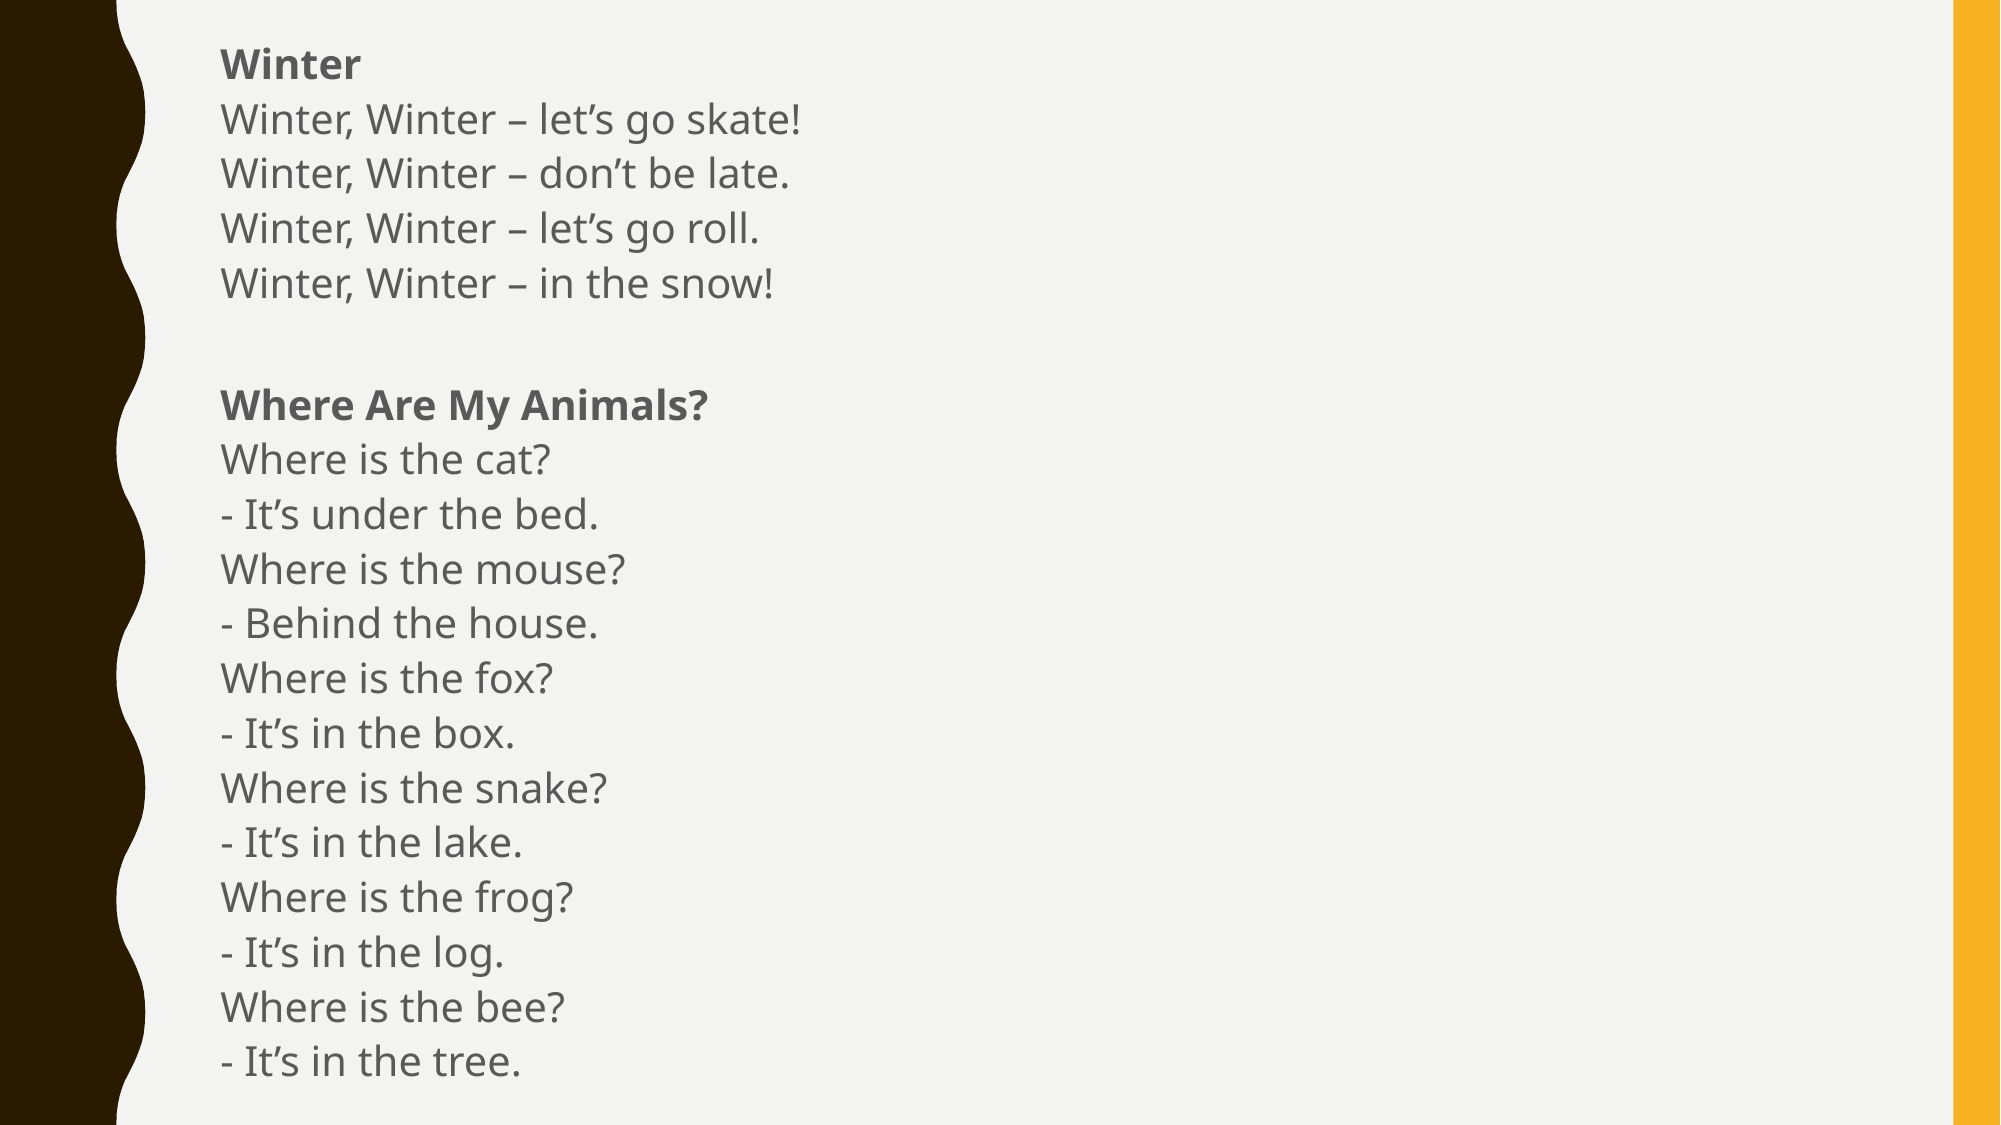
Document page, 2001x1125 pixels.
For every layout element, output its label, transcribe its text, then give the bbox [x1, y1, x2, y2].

list Winter Winter, Winter – let’s go skate! Winter, Winter – don’t be late. Winter, Winter – let’s go roll. Winter, Winter – in the snow! Where Are My Animals? Where is the cat? - It’s under the bed. Where is the mouse? - Behind the house. Where is the fox? - It’s in the box. Where is the snake? - It’s in the lake. Where is the frog? - It’s in the log. Where is the bee? - It’s in the tree. [205, 25, 1875, 1104]
